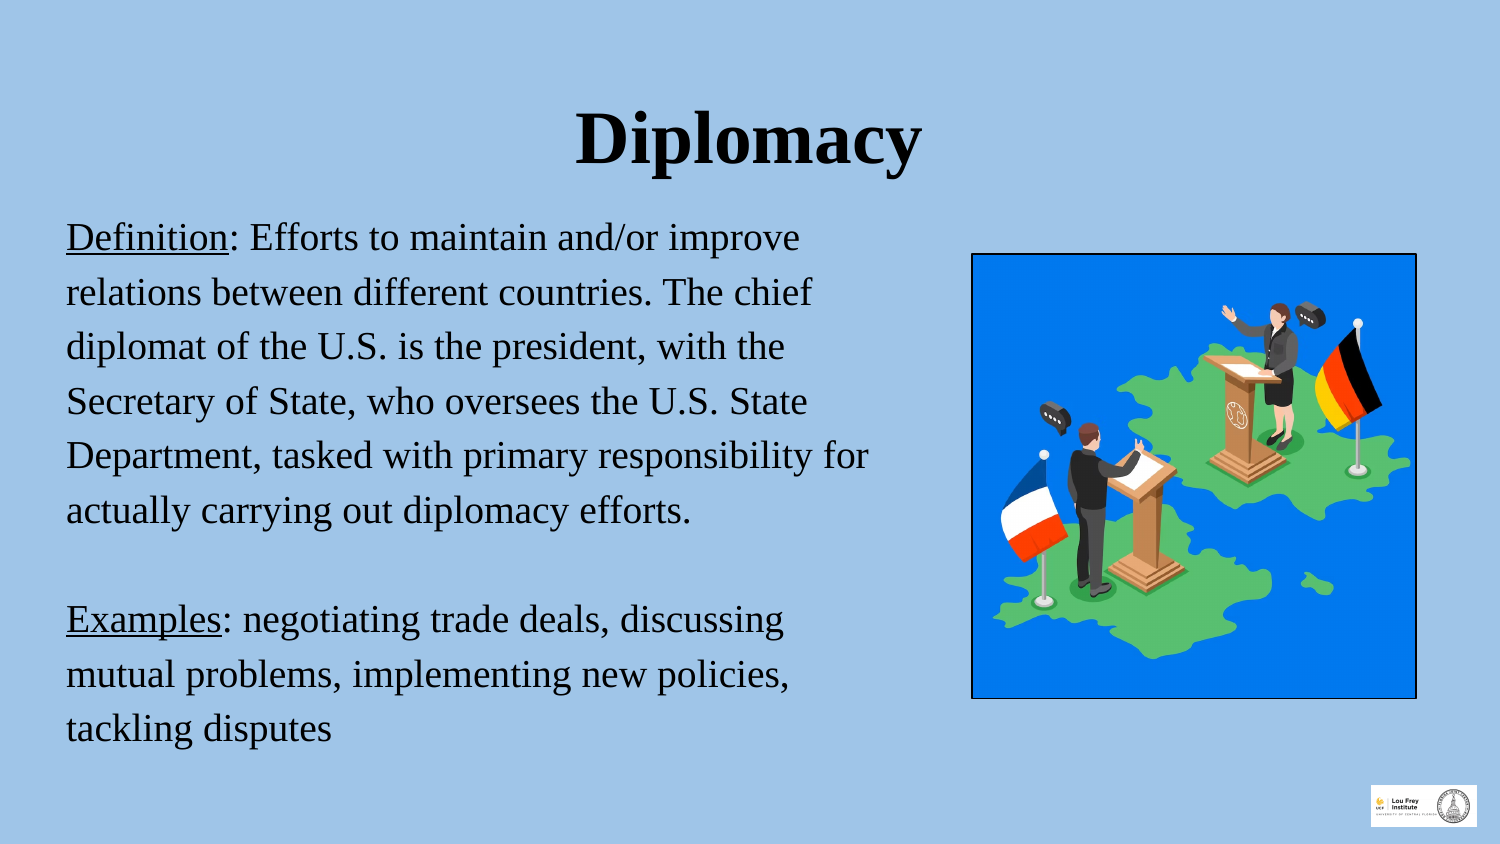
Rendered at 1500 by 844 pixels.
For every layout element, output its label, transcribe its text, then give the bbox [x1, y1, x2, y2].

title Diplomacy [51, 72, 1449, 167]
picture [1371, 785, 1478, 827]
picture [972, 254, 1416, 698]
list Definition: Efforts to maintain and/or improve relations between different countries. The chief diplomat of the U.S. is the president, with the Secretary of State, who oversees the U.S. State Department, tasked with primary responsibility for actually carrying out diplomacy efforts. Examples: negotiating trade deals, discussing mutual problems, implementing new policies, tackling disputes [51, 189, 911, 750]
